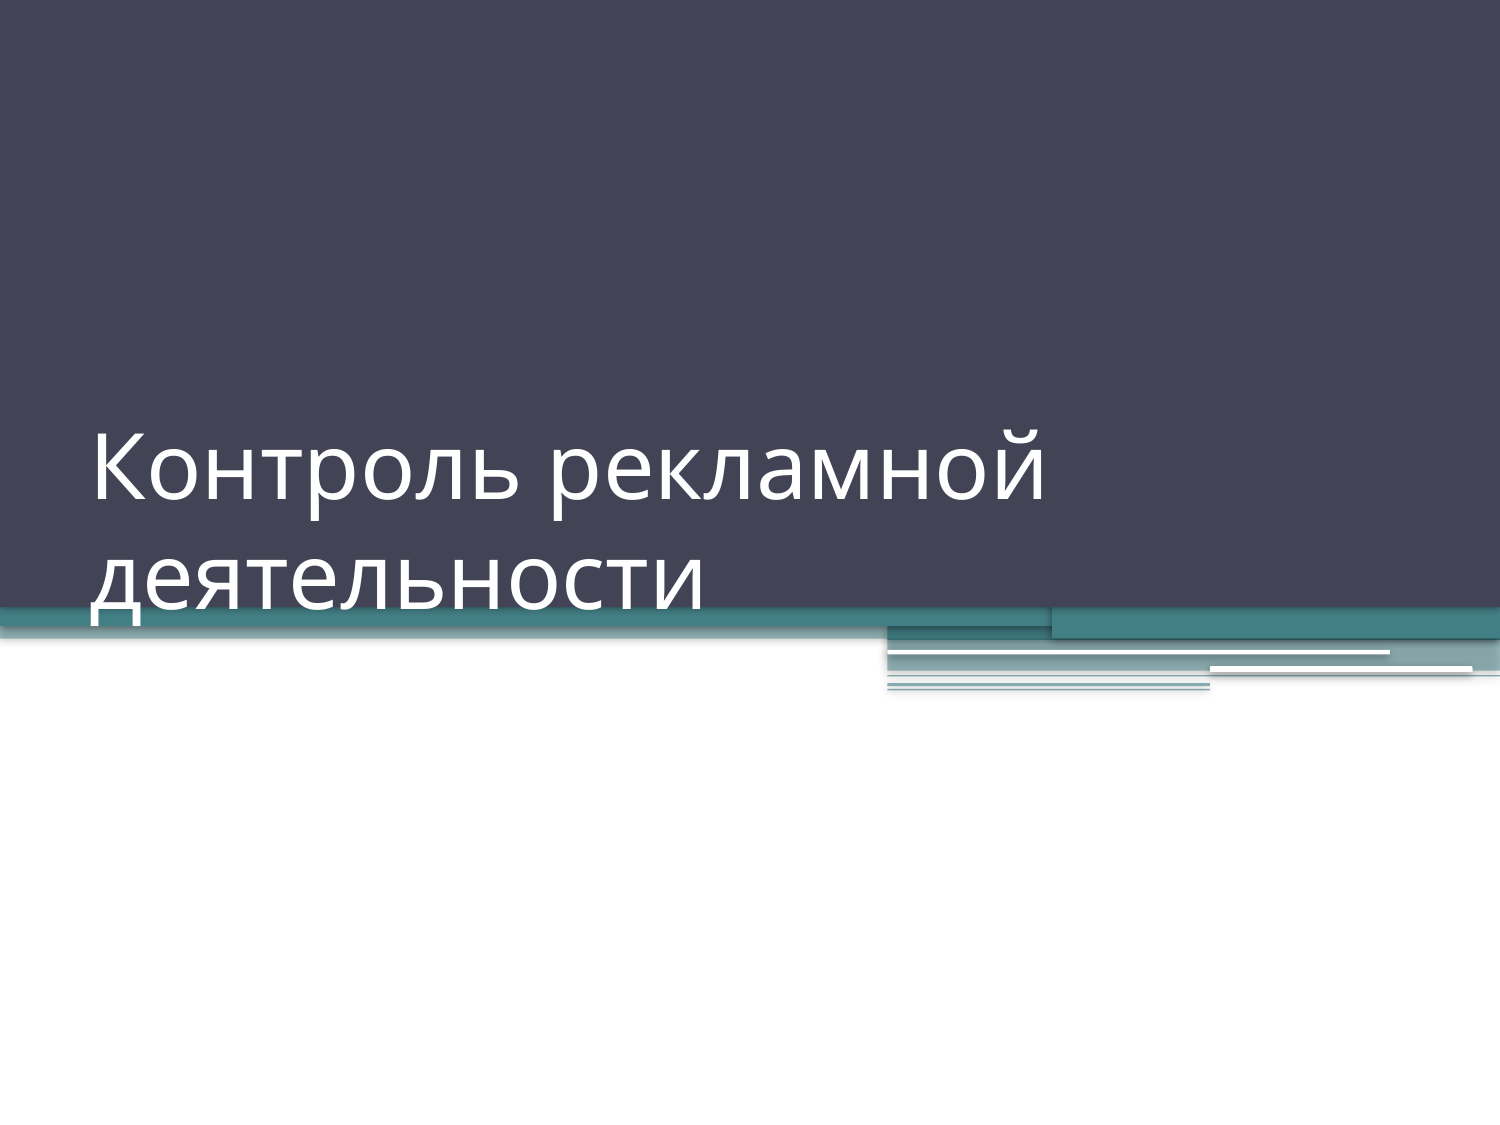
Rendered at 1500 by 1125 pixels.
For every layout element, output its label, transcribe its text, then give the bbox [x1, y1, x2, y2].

title Контроль рекламной деятельности [75, 394, 1463, 636]
